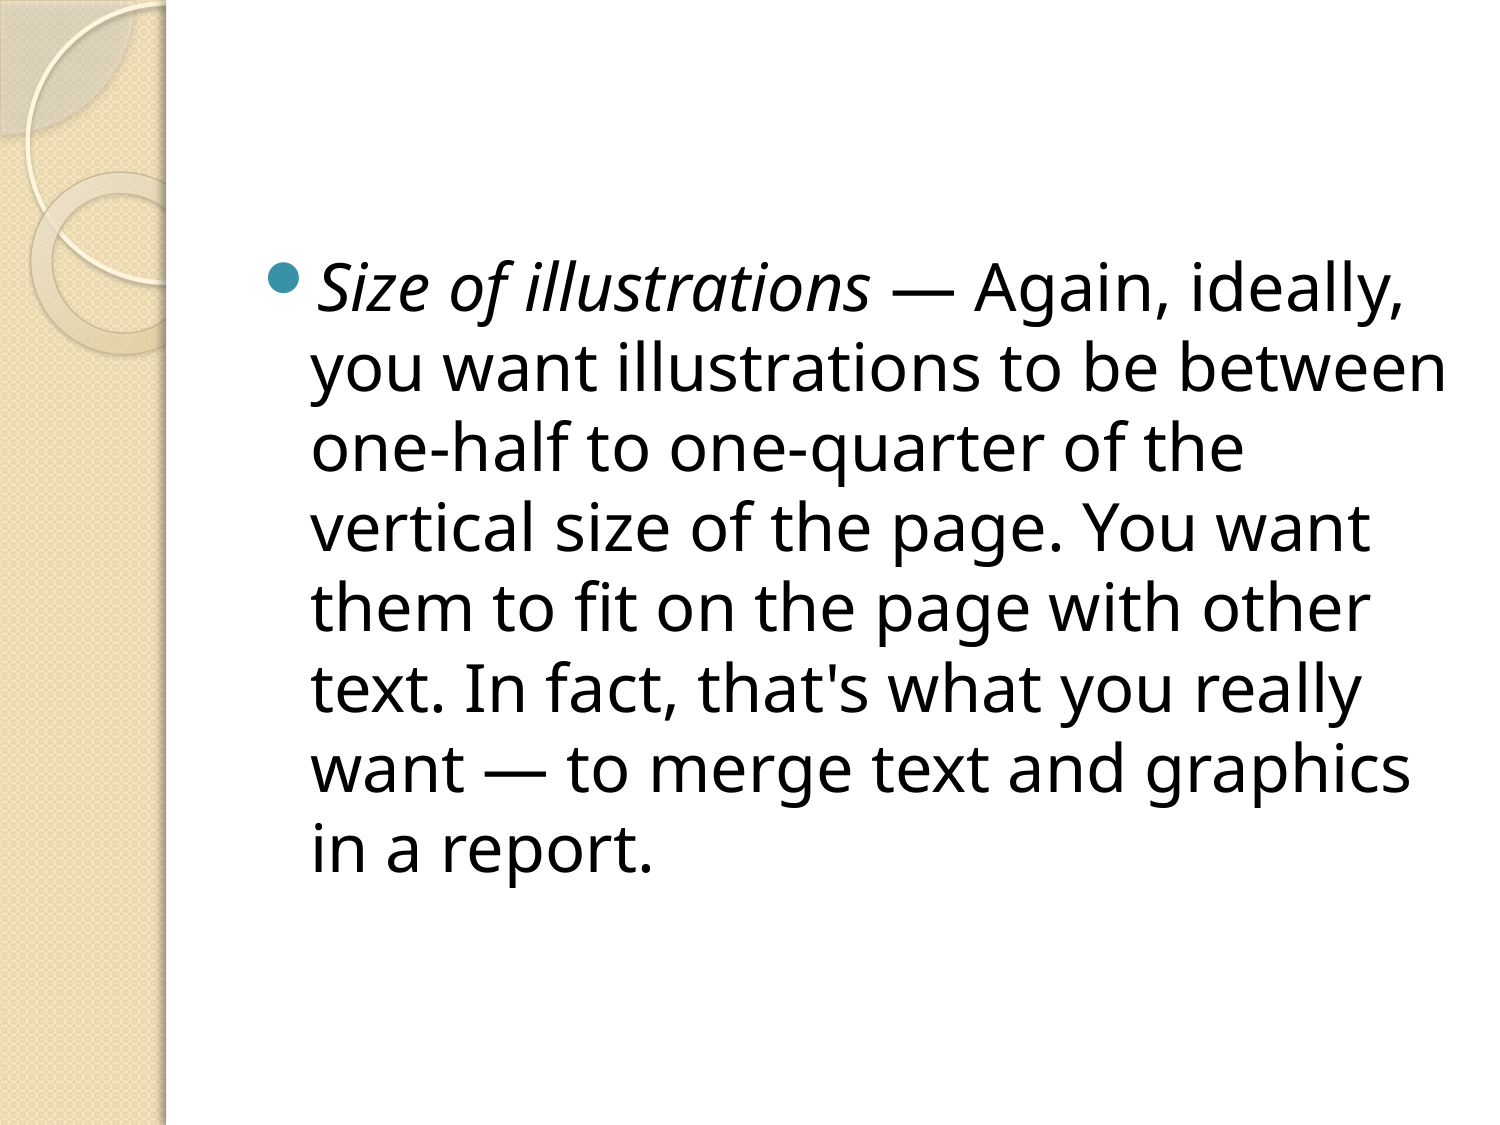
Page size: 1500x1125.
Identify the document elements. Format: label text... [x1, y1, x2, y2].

list Size of illustrations — Again, ideally, you want illustrations to be between one-half to one-quarter of the vertical size of the page. You want them to fit on the page with other text. In fact, that's what you really want — to merge text and graphics in a report. [235, 237, 1466, 1025]
